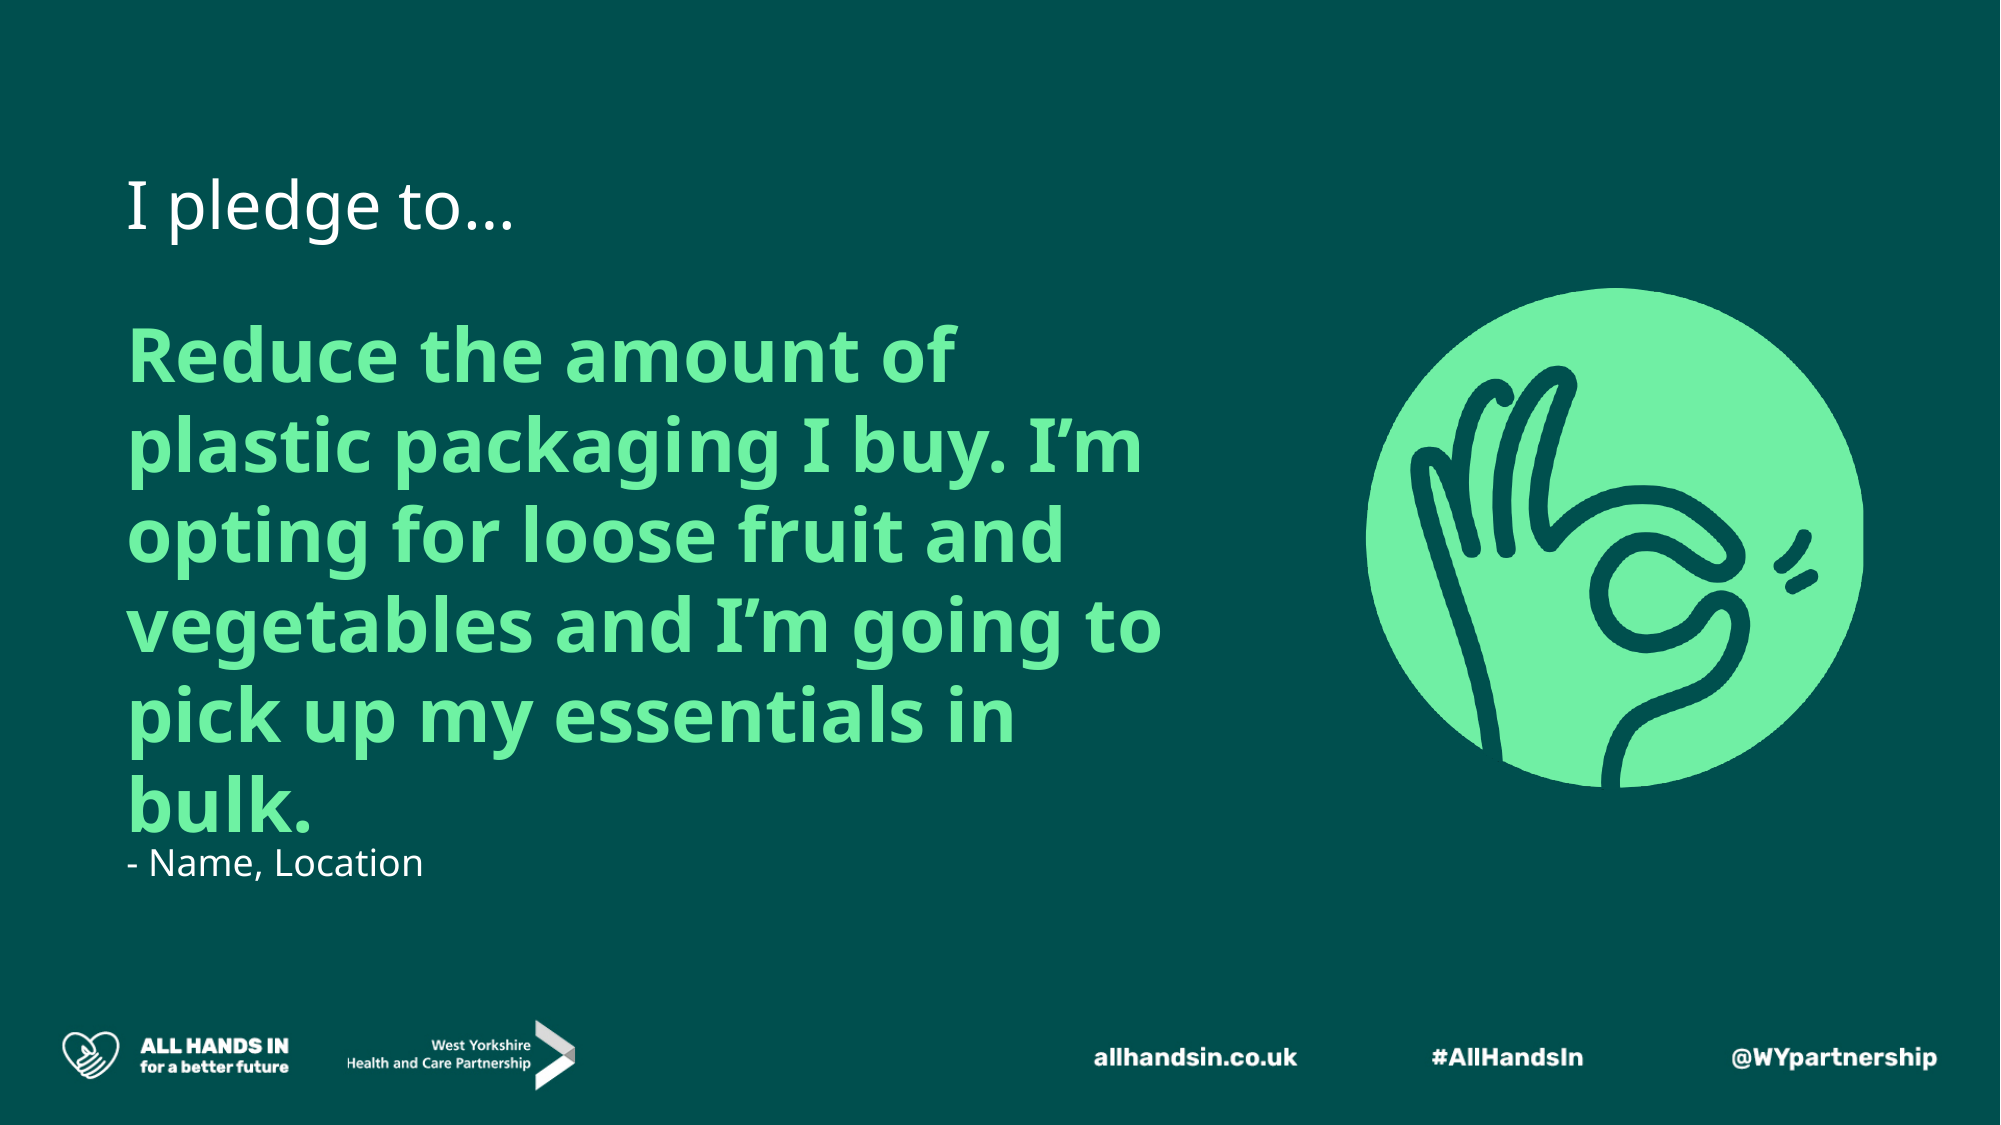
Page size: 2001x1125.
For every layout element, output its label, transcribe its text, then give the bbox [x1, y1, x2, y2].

text_box - Name, Location [111, 808, 893, 892]
text_box Reduce the amount of plastic packaging I buy. I’m opting for loose fruit and vegetables and I’m going to pick up my essentials in bulk. [111, 300, 1228, 856]
picture [0, 0, 2000, 1125]
text_box I pledge to… [111, 115, 893, 251]
